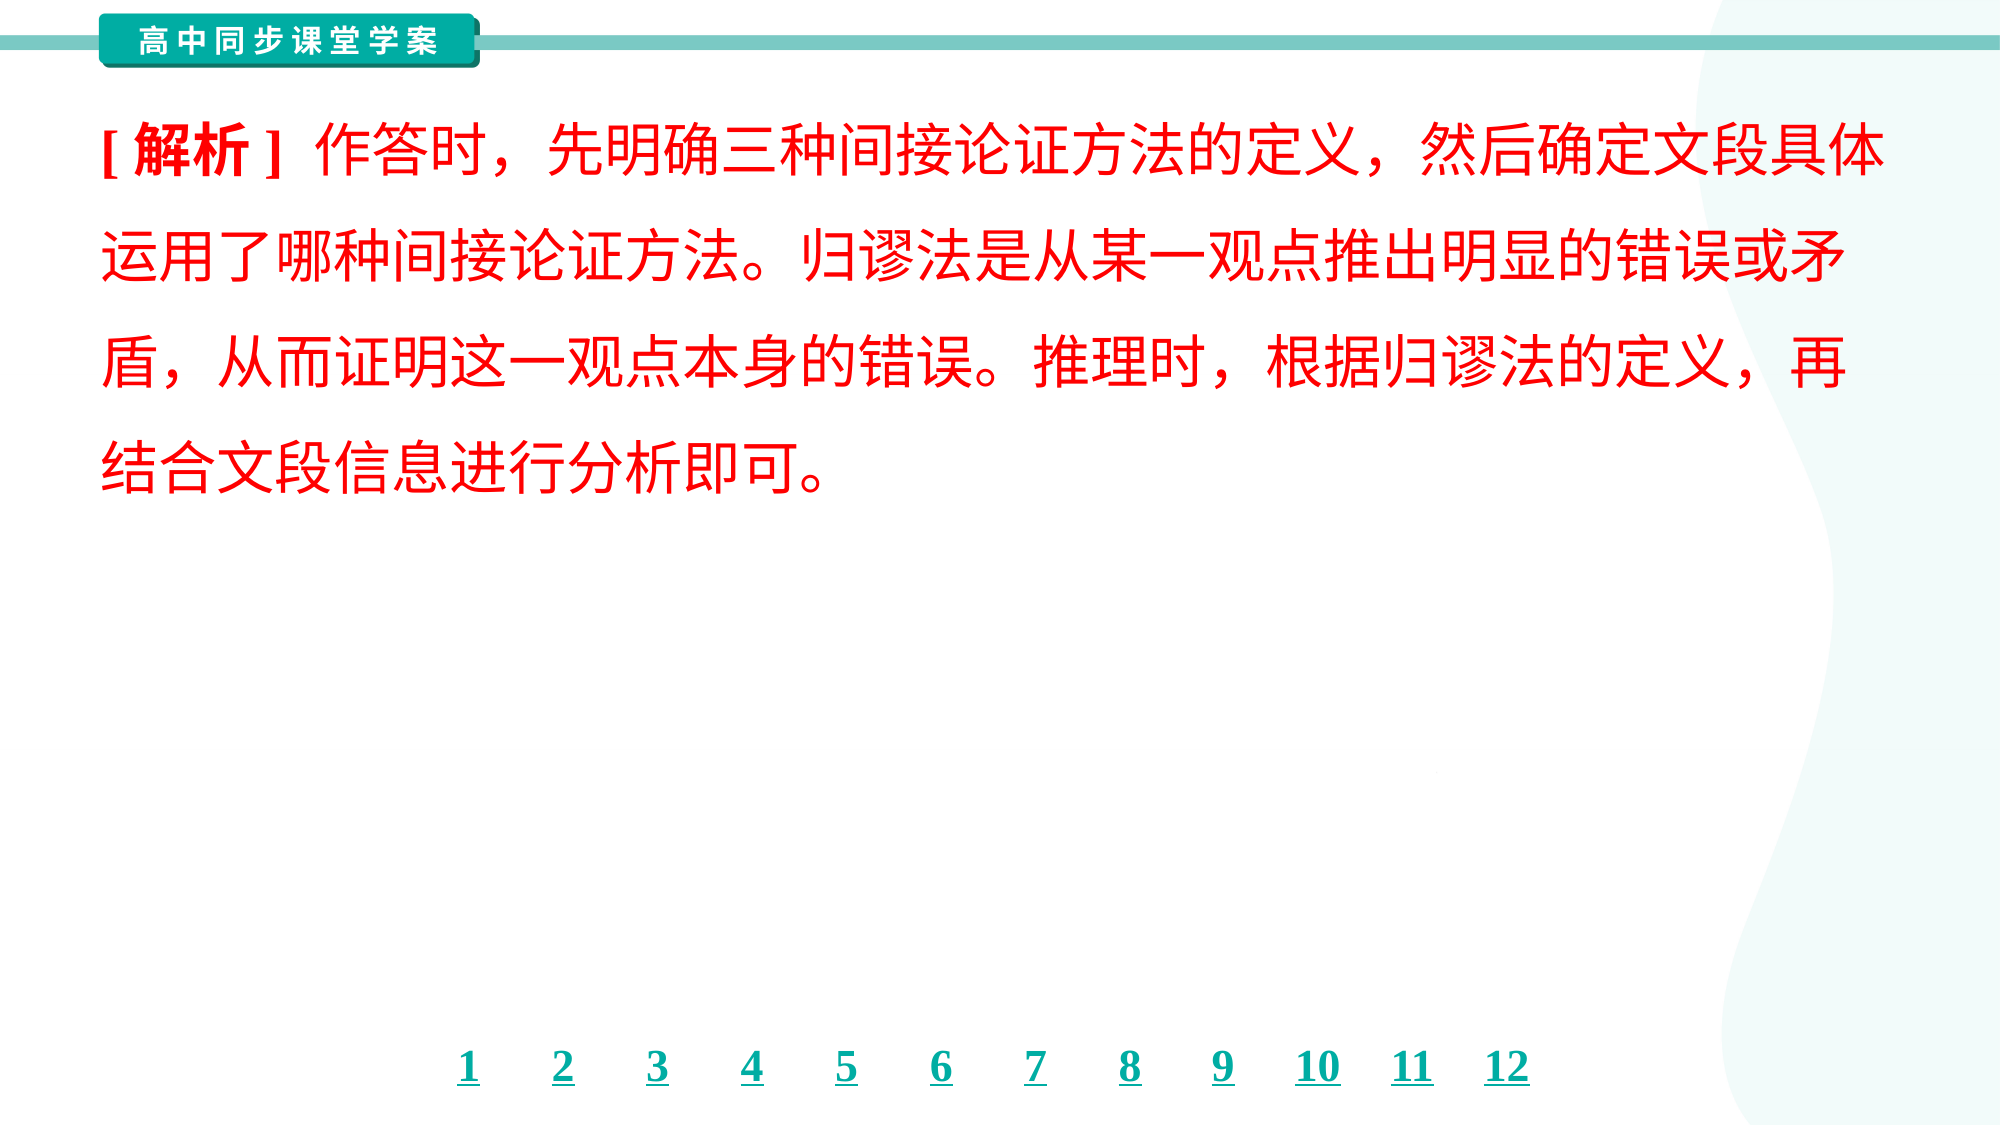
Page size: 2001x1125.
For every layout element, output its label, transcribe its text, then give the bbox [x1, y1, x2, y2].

text_box [解析] 作答时，先明确三种间接论证方法的定义，然后确定文段具体 运用了哪种间接论证方法。归谬法是从某一观点推出明显的错误或矛 盾，从而证明这一观点本身的错误。推理时，根据归谬法的定义，再 结合文段信息进行分析即可。 [100, 76, 1899, 502]
picture [0, 0, 2000, 1125]
